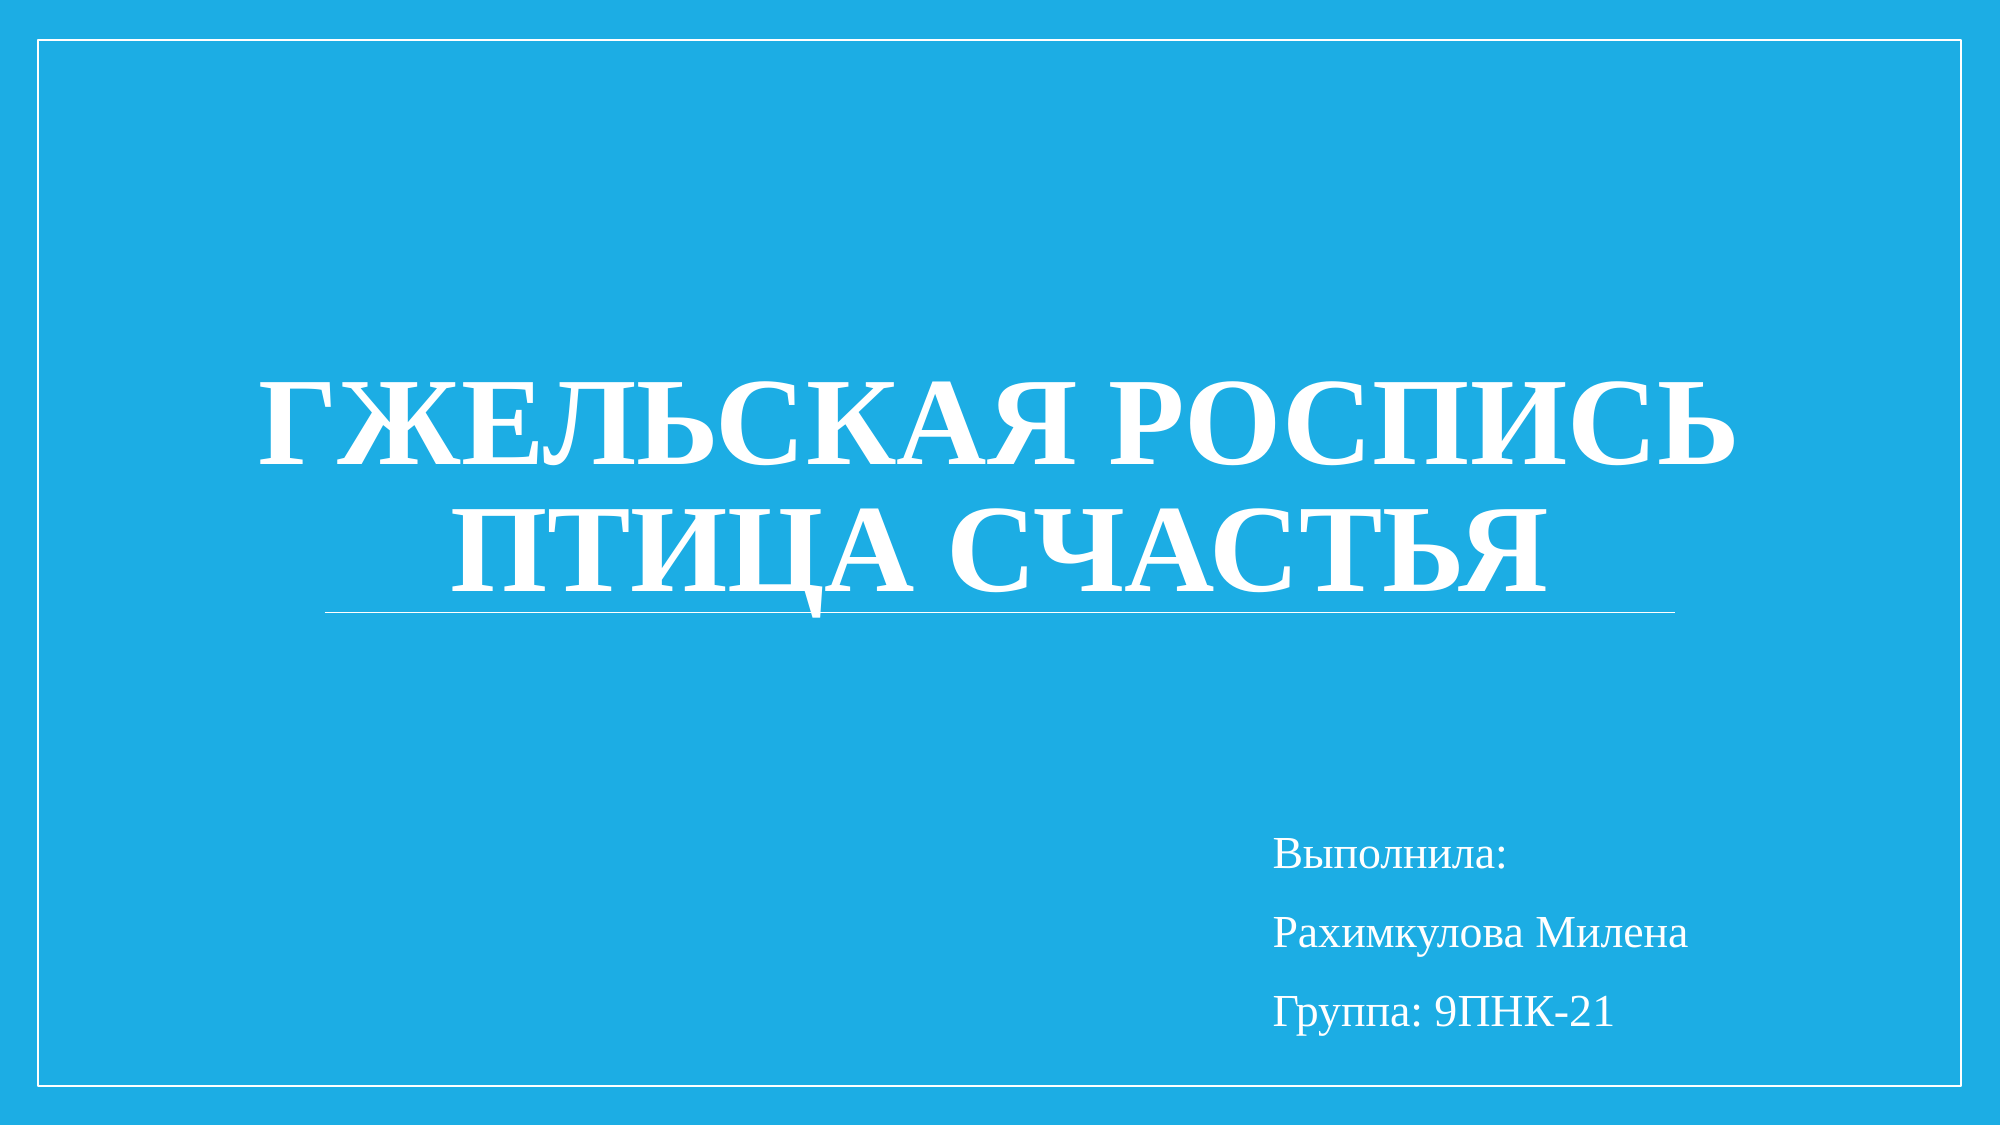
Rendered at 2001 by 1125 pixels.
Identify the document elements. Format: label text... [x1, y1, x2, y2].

subtitle Выполнила: Рахимкулова Милена Группа: 9ПНК-21 [1257, 821, 1958, 1050]
title ГЖЕЛЬСКАЯ РОСПИСЬ ПТИЦА СЧАСТЬЯ [182, 144, 1818, 625]
